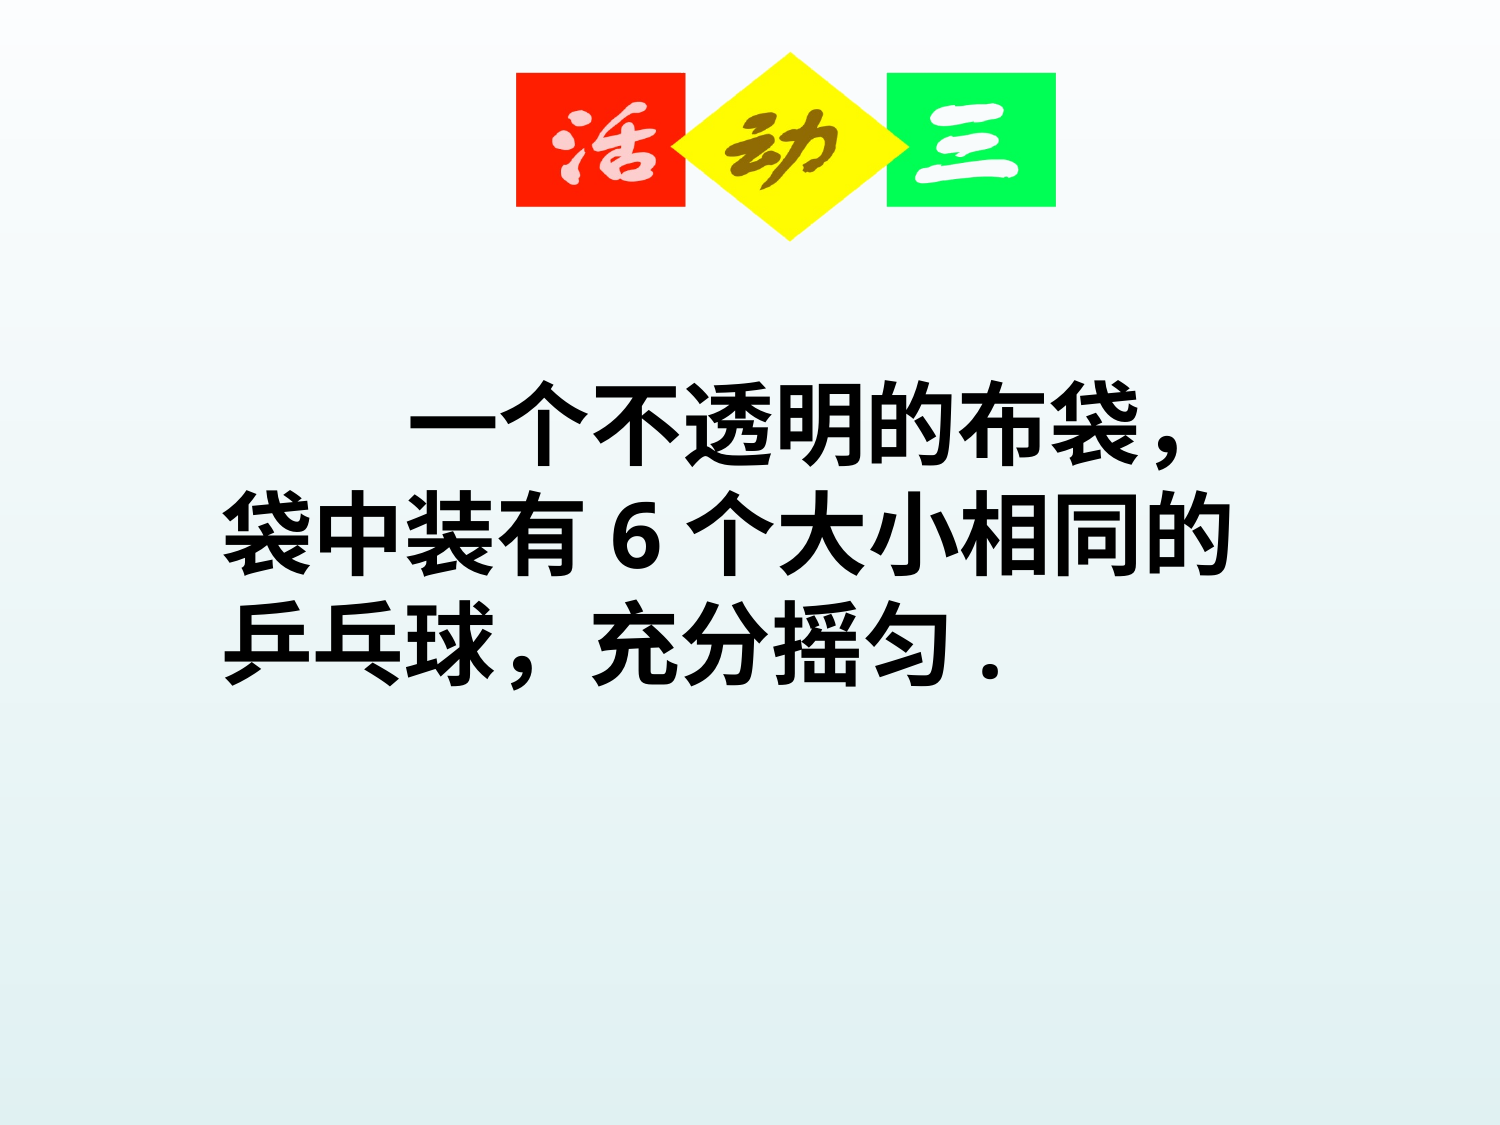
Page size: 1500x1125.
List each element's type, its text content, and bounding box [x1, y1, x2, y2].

picture [418, 42, 1149, 250]
text_box 一个不透明的布袋，袋中装有6个大小相同的乒乓球，充分摇匀. [206, 359, 1317, 704]
